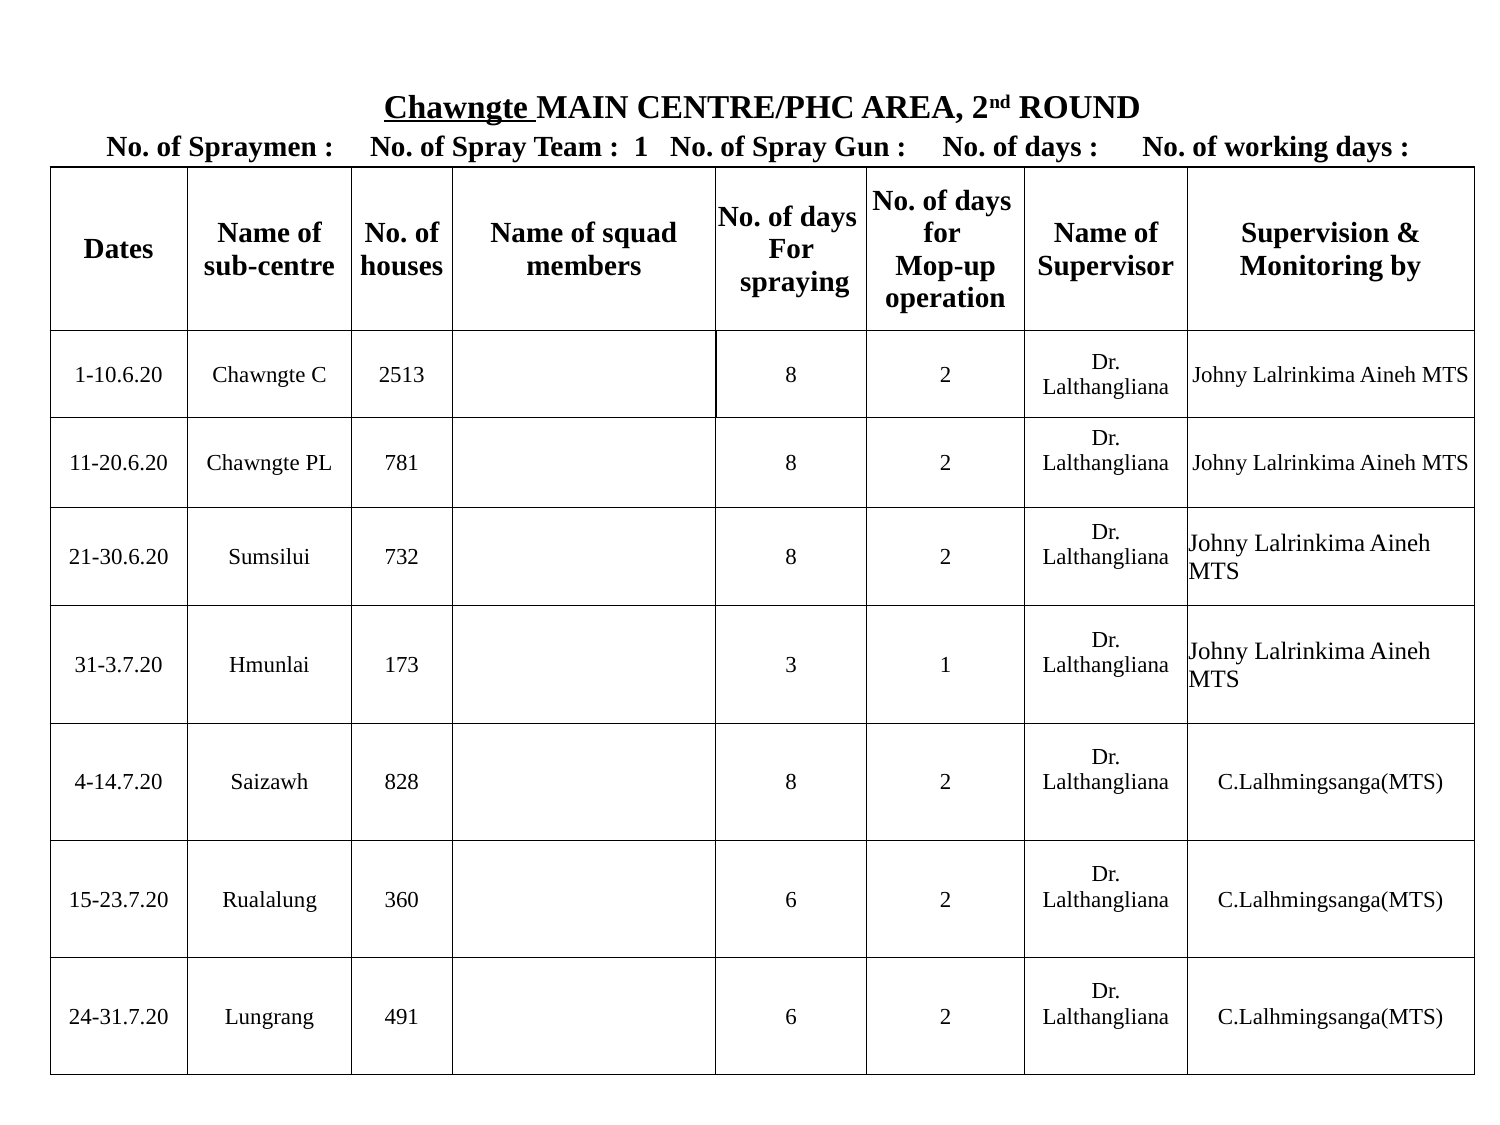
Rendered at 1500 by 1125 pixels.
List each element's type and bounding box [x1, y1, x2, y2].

table_cell [1188, 168, 1474, 330]
table_cell [453, 418, 715, 507]
table_cell [188, 841, 351, 957]
table_cell [716, 508, 866, 605]
table_cell [867, 958, 1024, 1074]
table_cell [188, 331, 351, 417]
table_cell [867, 724, 1024, 840]
table_cell [1025, 168, 1187, 330]
table_cell [51, 958, 187, 1074]
table_cell [453, 958, 715, 1074]
table_cell [1188, 724, 1474, 840]
table_cell [352, 331, 452, 417]
table_cell [1188, 418, 1474, 507]
table_cell [51, 418, 187, 507]
table_cell [867, 508, 1024, 605]
table_header [50, 75, 1475, 126]
table_cell [188, 958, 351, 1074]
table_cell [1025, 331, 1187, 417]
table_cell [352, 508, 452, 605]
table_cell [352, 606, 452, 723]
table_cell [51, 331, 187, 417]
table_cell [453, 168, 715, 330]
table_cell [867, 841, 1024, 957]
table_cell [188, 508, 351, 605]
table_cell [867, 331, 1024, 417]
table_cell [867, 168, 1024, 330]
table_cell [453, 841, 715, 957]
table_cell [716, 958, 866, 1074]
table_cell [1025, 958, 1187, 1074]
table_cell [352, 958, 452, 1074]
table_cell [716, 168, 866, 330]
table_cell [188, 724, 351, 840]
table_cell [1188, 841, 1474, 957]
table_cell [1025, 418, 1187, 507]
table_cell [51, 168, 187, 330]
table_cell [51, 508, 187, 605]
table_cell [352, 418, 452, 507]
table_cell [716, 841, 866, 957]
table_cell [51, 724, 187, 840]
table_cell [867, 606, 1024, 723]
table_cell [188, 418, 351, 507]
table_cell [867, 418, 1024, 507]
table_cell [1025, 606, 1187, 723]
table_cell [1188, 958, 1474, 1074]
table_cell [51, 841, 187, 957]
table_cell [716, 724, 866, 840]
table_cell [716, 606, 866, 723]
table_cell [1188, 508, 1474, 605]
table_cell [716, 418, 866, 507]
table_cell [453, 508, 715, 605]
table_cell [453, 331, 715, 417]
table_cell [453, 724, 715, 840]
table_cell [1025, 508, 1187, 605]
table_cell [352, 168, 452, 330]
table_cell [453, 606, 715, 723]
table_cell [1188, 331, 1474, 417]
table_cell [50, 126, 1475, 166]
table_cell [717, 331, 866, 417]
table_cell [352, 841, 452, 957]
table_cell [1188, 606, 1474, 723]
table_cell [188, 606, 351, 723]
table_cell [51, 606, 187, 723]
table_cell [352, 724, 452, 840]
table_cell [1025, 841, 1187, 957]
table_cell [1025, 724, 1187, 840]
table_cell [188, 168, 351, 330]
